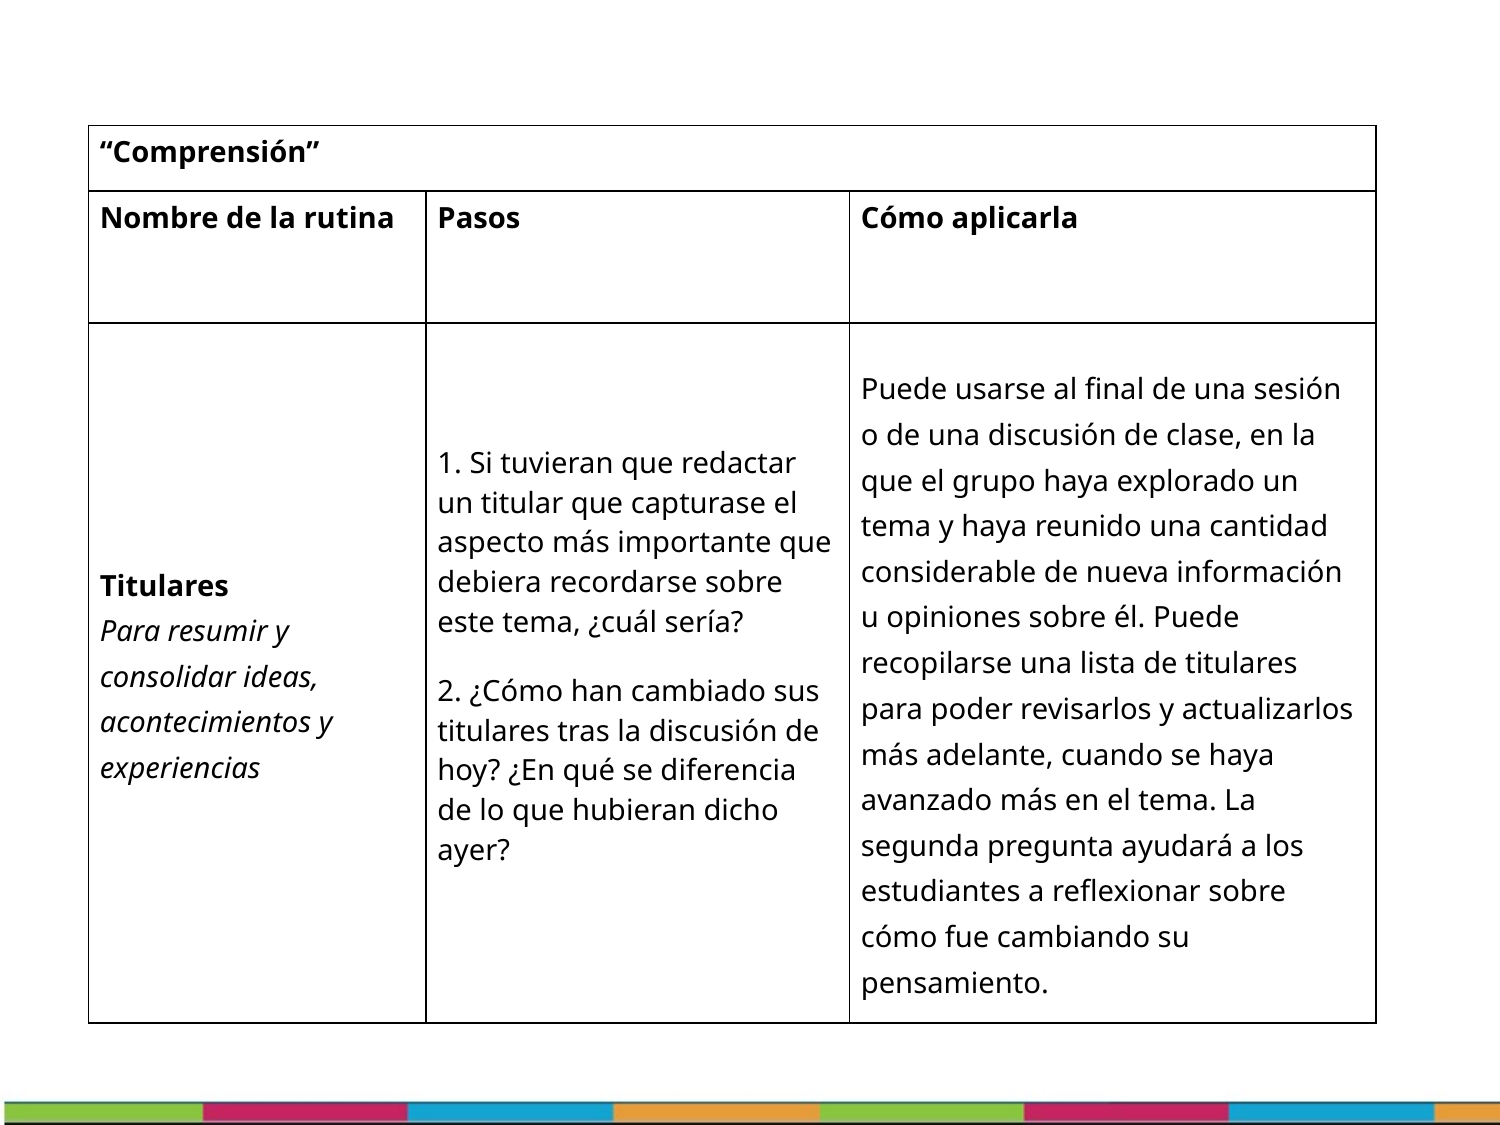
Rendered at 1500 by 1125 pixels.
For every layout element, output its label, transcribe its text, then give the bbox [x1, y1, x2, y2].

table_header “Comprensión” [89, 126, 1375, 190]
table_cell Pasos [427, 192, 849, 322]
picture [0, 0, 1500, 1125]
table_cell Cómo aplicarla [850, 192, 1375, 322]
table_cell 1. Si tuvieran que redactar un titular que capturase el aspecto más importante que debiera recordarse sobre este tema, ¿cuál sería? 2. ¿Cómo han cambiado sus titulares tras la discusión de hoy? ¿En qué se diferencia de lo que hubieran dicho ayer? [427, 324, 849, 1022]
table_cell Nombre de la rutina [89, 192, 425, 322]
table_cell Puede usarse al final de una sesión o de una discusión de clase, en la que el grupo haya explorado un tema y haya reunido una cantidad considerable de nueva información u opiniones sobre él. Puede recopilarse una lista de titulares para poder revisarlos y actualizarlos más adelante, cuando se haya avanzado más en el tema. La segunda pregunta ayudará a los estudiantes a reflexionar sobre cómo fue cambiando su pensamiento. [850, 324, 1375, 1022]
table_cell Titulares Para resumir y consolidar ideas, acontecimientos y experiencias [89, 324, 425, 1022]
